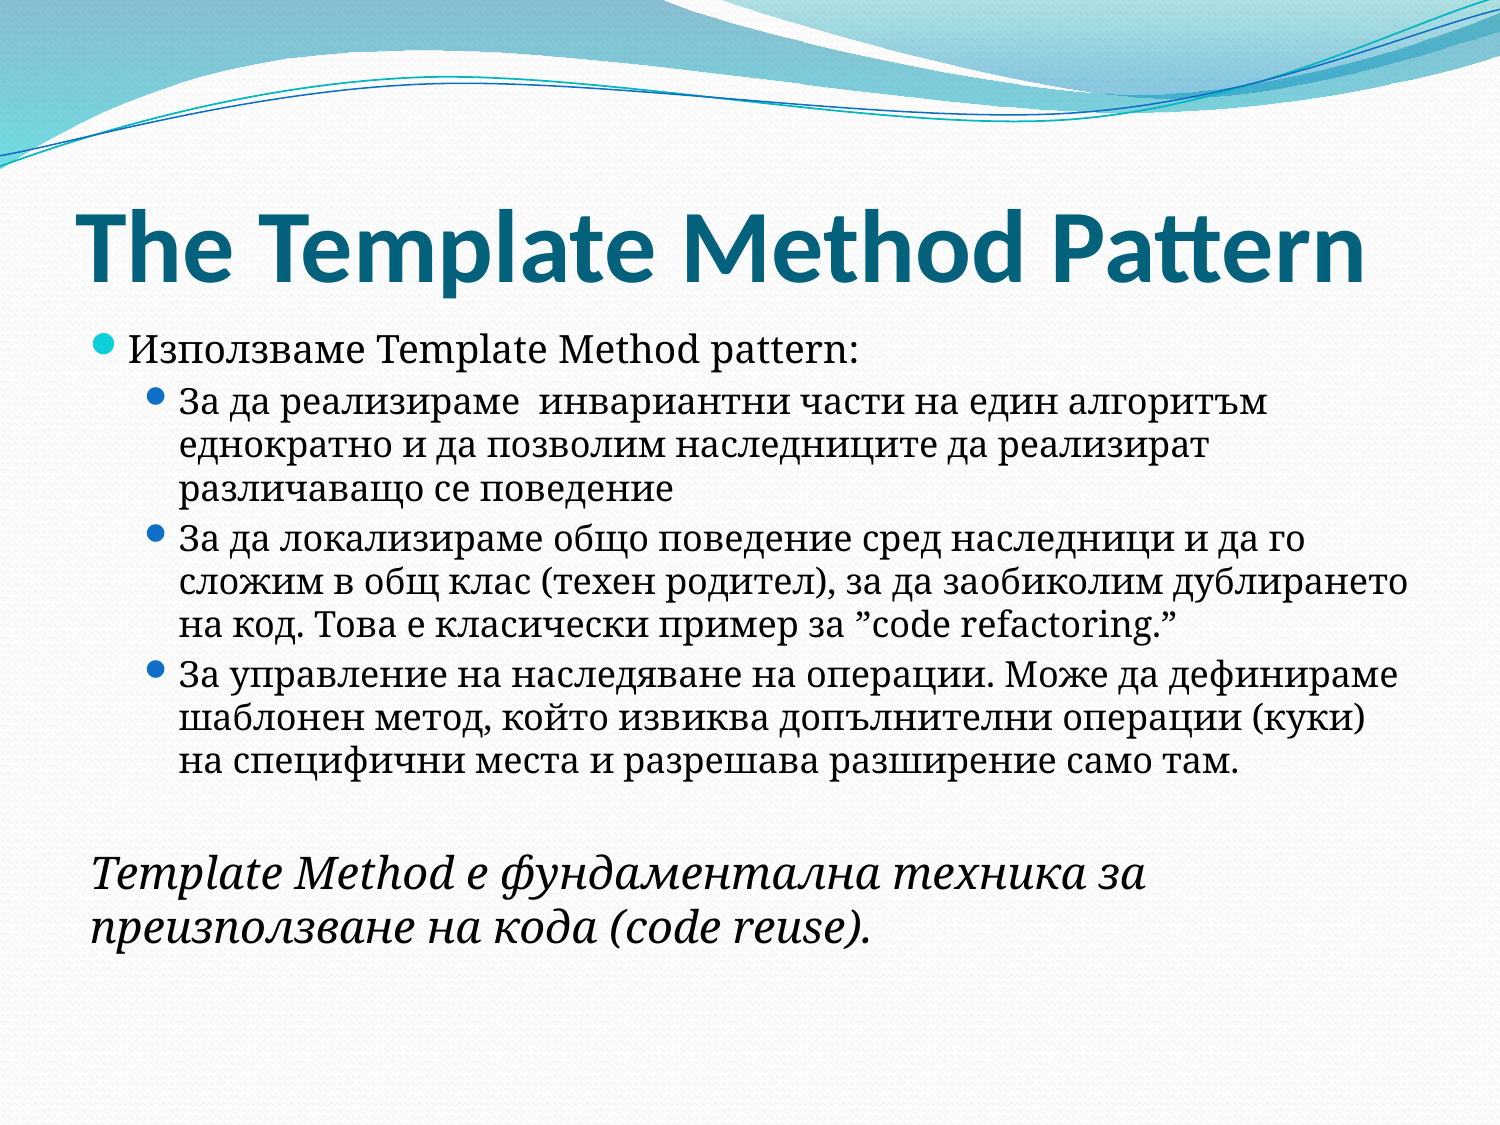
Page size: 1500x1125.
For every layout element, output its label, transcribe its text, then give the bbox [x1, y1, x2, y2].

title The Template Method Pattern [75, 115, 1425, 303]
list Използваме Template Method pattern: За да реализираме инвариантни части на един алгоритъм еднократно и да позволим наследниците да реализират различаващо се поведение За да локализираме общо поведение сред наследници и да го сложим в общ клас (техен родител), за да заобиколим дублирането на код. Това е класически пример за ”code refactoring.” За управление на наследяване на операции. Може да дефинираме шаблонен метод, който извиква допълнителни операции (куки) на специфични места и разрешава разширение само там. Template Method е фундаментална техника за преизползване на кода (code reuse). [75, 317, 1425, 1038]
